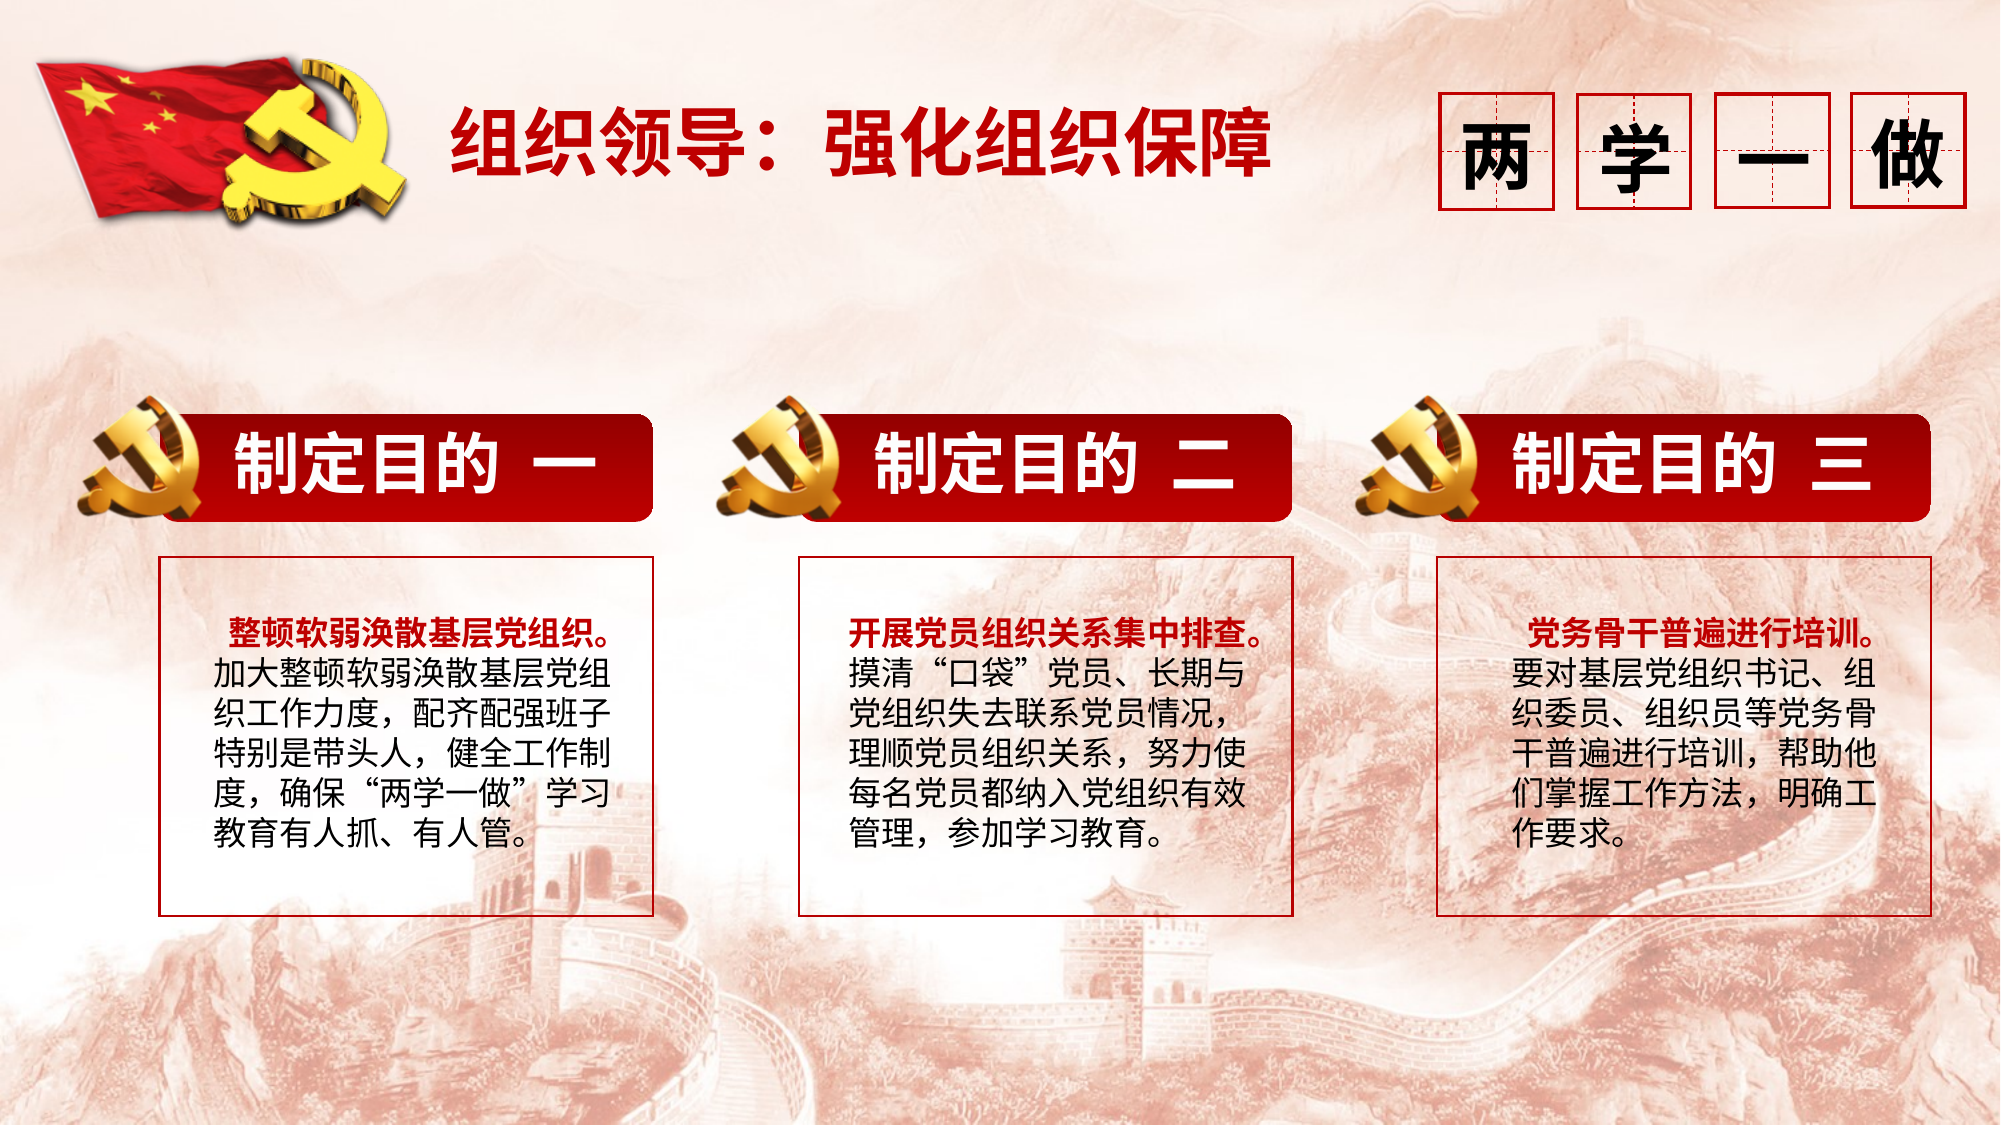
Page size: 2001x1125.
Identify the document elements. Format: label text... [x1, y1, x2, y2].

text_box 制定目的 三 [1496, 414, 1891, 509]
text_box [29, 49, 414, 235]
text_box [213, 413, 655, 523]
text_box 整顿软弱涣散基层党组织。 加大整顿软弱涣散基层党组 织工作力度，配齐配强班子 特别是带头人，健全工作制 度，确保“两学一做”学习 教育有人抓、有人管。 [198, 605, 670, 860]
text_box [1440, 93, 1554, 210]
text_box 制定目的 二 [858, 414, 1253, 509]
text_box 开展党员组织关系集中排查。 摸清“口袋”党员、长期与 党组织失去联系党员情况， 理顺党员组织关系，努力使 每名党员都纳入党组织有效 管理，参加学习教育。 [833, 605, 1278, 860]
text_box 组织领导：强化组织保障 [433, 87, 1332, 193]
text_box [1851, 93, 1966, 208]
picture [0, 0, 2001, 1125]
text_box [798, 556, 1294, 917]
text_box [1577, 94, 1691, 209]
text_box [1436, 556, 1932, 917]
text_box 党务骨干普遍进行培训。 要对基层党组织书记、组 织委员、组织员等党务骨 干普遍进行培训，帮助他 们掌握工作方法，明确工 作要求。 [1496, 605, 1909, 860]
text_box 制定目的 一 [219, 414, 614, 509]
text_box [853, 413, 1294, 523]
text_box [1491, 413, 1932, 523]
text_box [1715, 93, 1830, 208]
text_box [158, 556, 654, 917]
